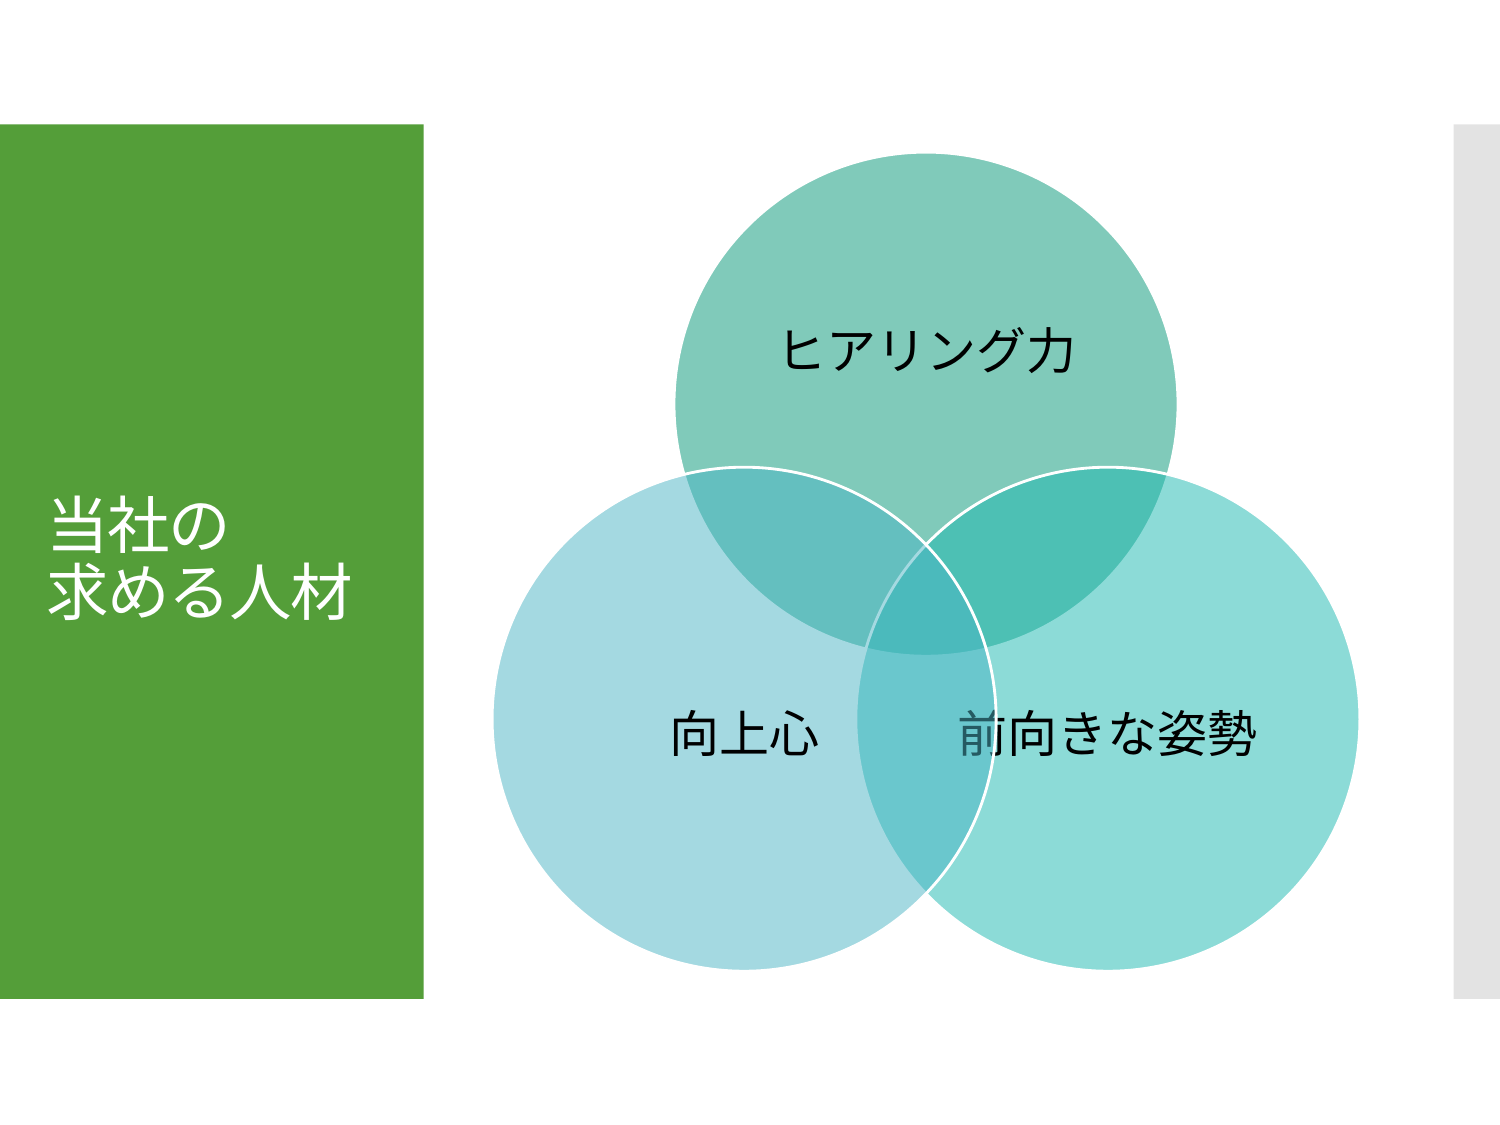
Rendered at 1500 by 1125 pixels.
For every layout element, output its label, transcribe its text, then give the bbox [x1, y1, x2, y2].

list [475, 141, 1377, 982]
title 当社の 求める人材 [31, 184, 394, 940]
